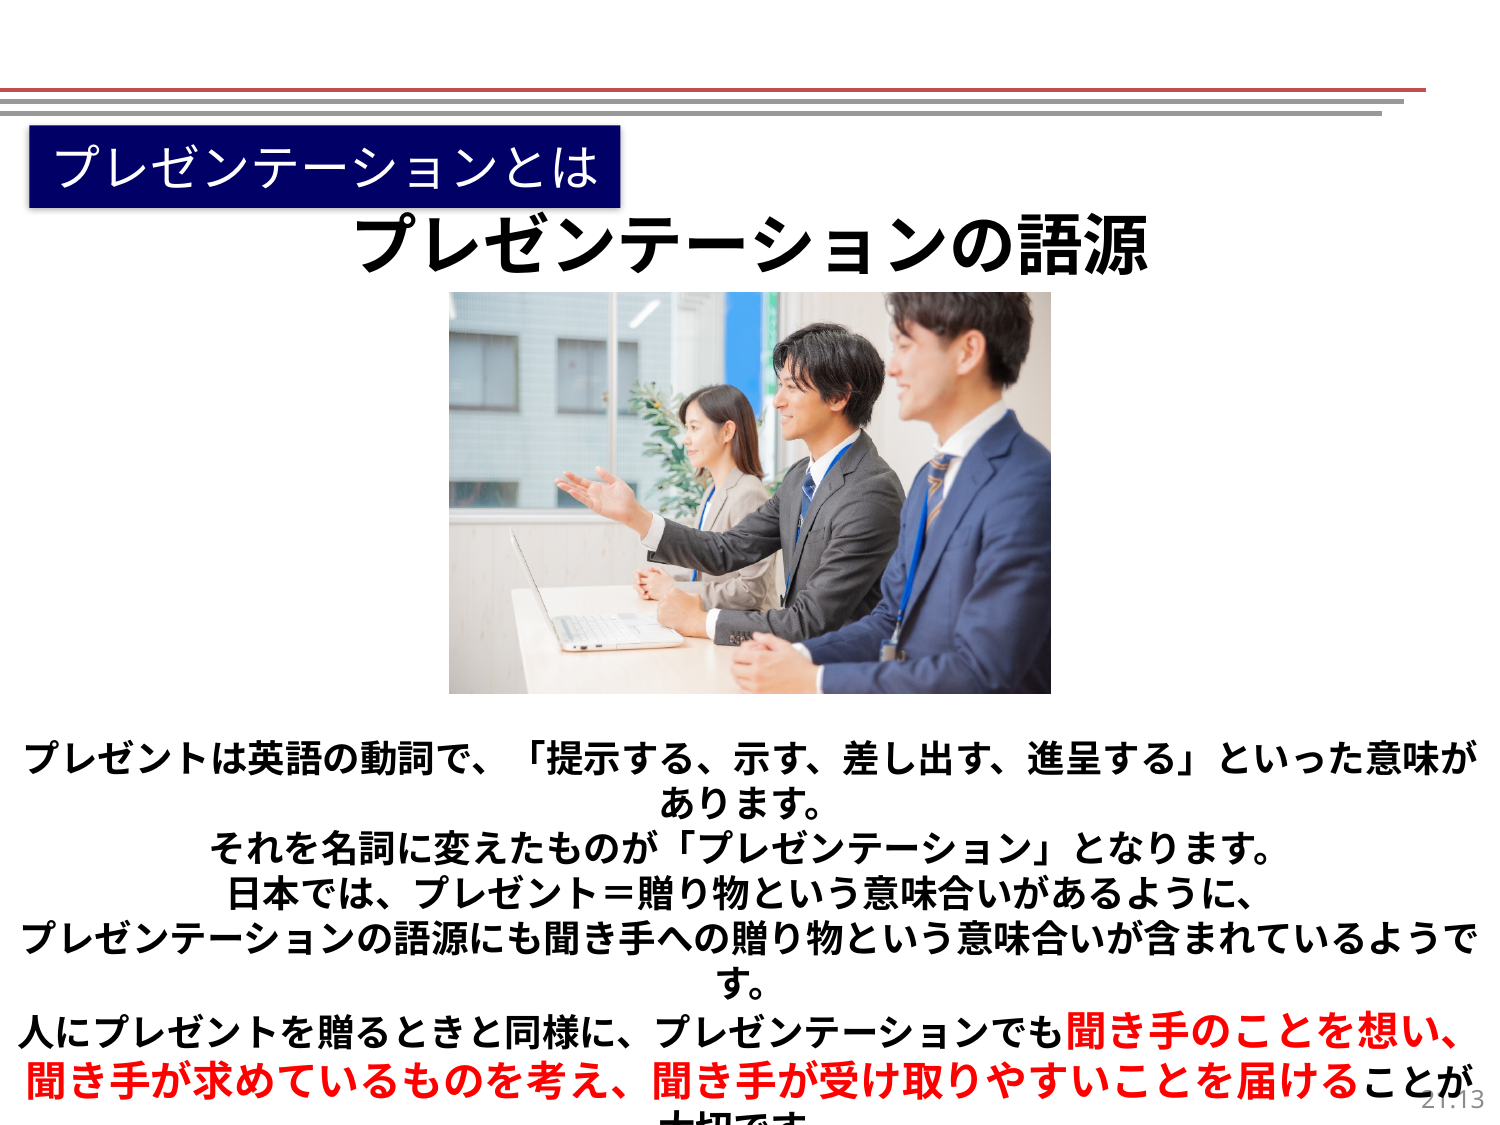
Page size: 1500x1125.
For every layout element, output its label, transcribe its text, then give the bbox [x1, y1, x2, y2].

text_box プレゼントは英語の動詞で、「提示する、示す、差し出す、進呈する」といった意味があります。 それを名詞に変えたものが「プレゼンテーション」となります。 日本では、プレゼント＝贈り物という意味合いがあるように、 プレゼンテーションの語源にも聞き手への贈り物という意味合いが含まれているようです。 人にプレゼントを贈るときと同様に、プレゼンテーションでも聞き手のことを想い、 聞き手が求めているものを考え、聞き手が受け取りやすいことを届けることが大切です。 [0, 727, 1500, 1125]
picture [448, 292, 1052, 695]
text_box プレゼンテーションの語源 [0, 195, 1500, 291]
text_box プレゼンテーションとは [29, 125, 621, 208]
